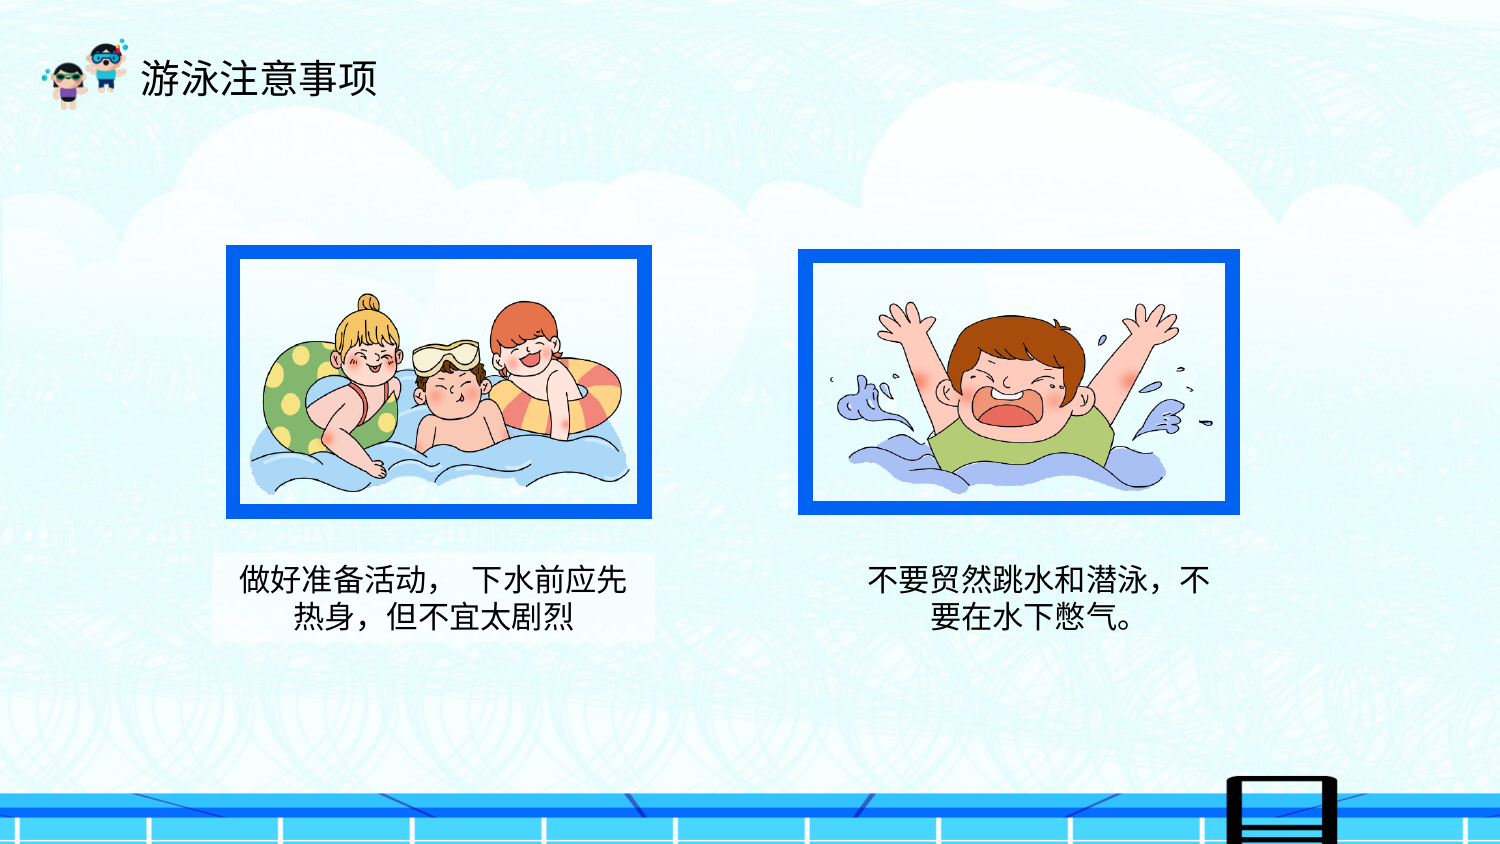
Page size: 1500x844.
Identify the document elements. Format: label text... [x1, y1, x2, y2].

text_box 做好准备活动， 下水前应先热身，但不宜太剧烈 [212, 552, 656, 643]
text_box 不要贸然跳水和潜泳，不要在水下憋气。 [841, 552, 1238, 643]
picture [0, 0, 1500, 844]
